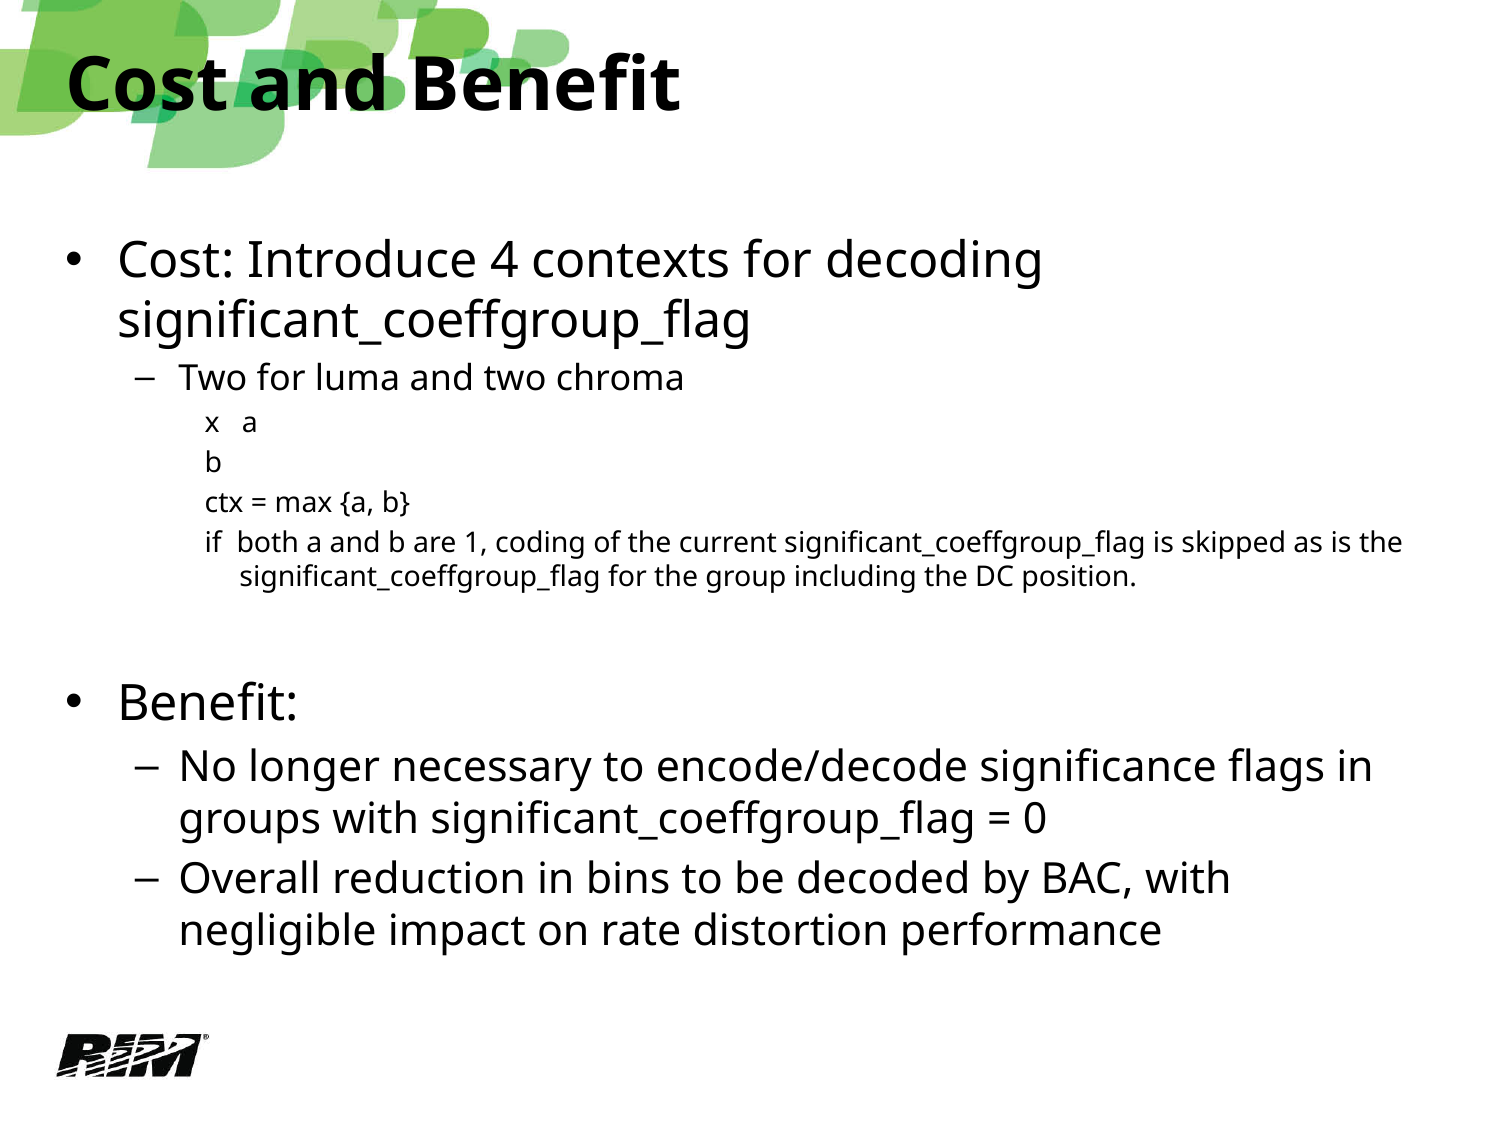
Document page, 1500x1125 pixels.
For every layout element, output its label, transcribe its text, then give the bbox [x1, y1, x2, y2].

picture [0, 0, 1500, 1125]
list Cost: Introduce 4 contexts for decoding significant_coeffgroup_flag Two for luma and two chroma x a b ctx = max {a, b} if both a and b are 1, coding of the current significant_coeffgroup_flag is skipped as is the significant_coeffgroup_flag for the group including the DC position. Benefit: No longer necessary to encode/decode significance flags in groups with significant_coeffgroup_flag = 0 Overall reduction in bins to be decoded by BAC, with negligible impact on rate distortion performance [49, 219, 1438, 963]
title Cost and Benefit [49, 27, 1438, 216]
